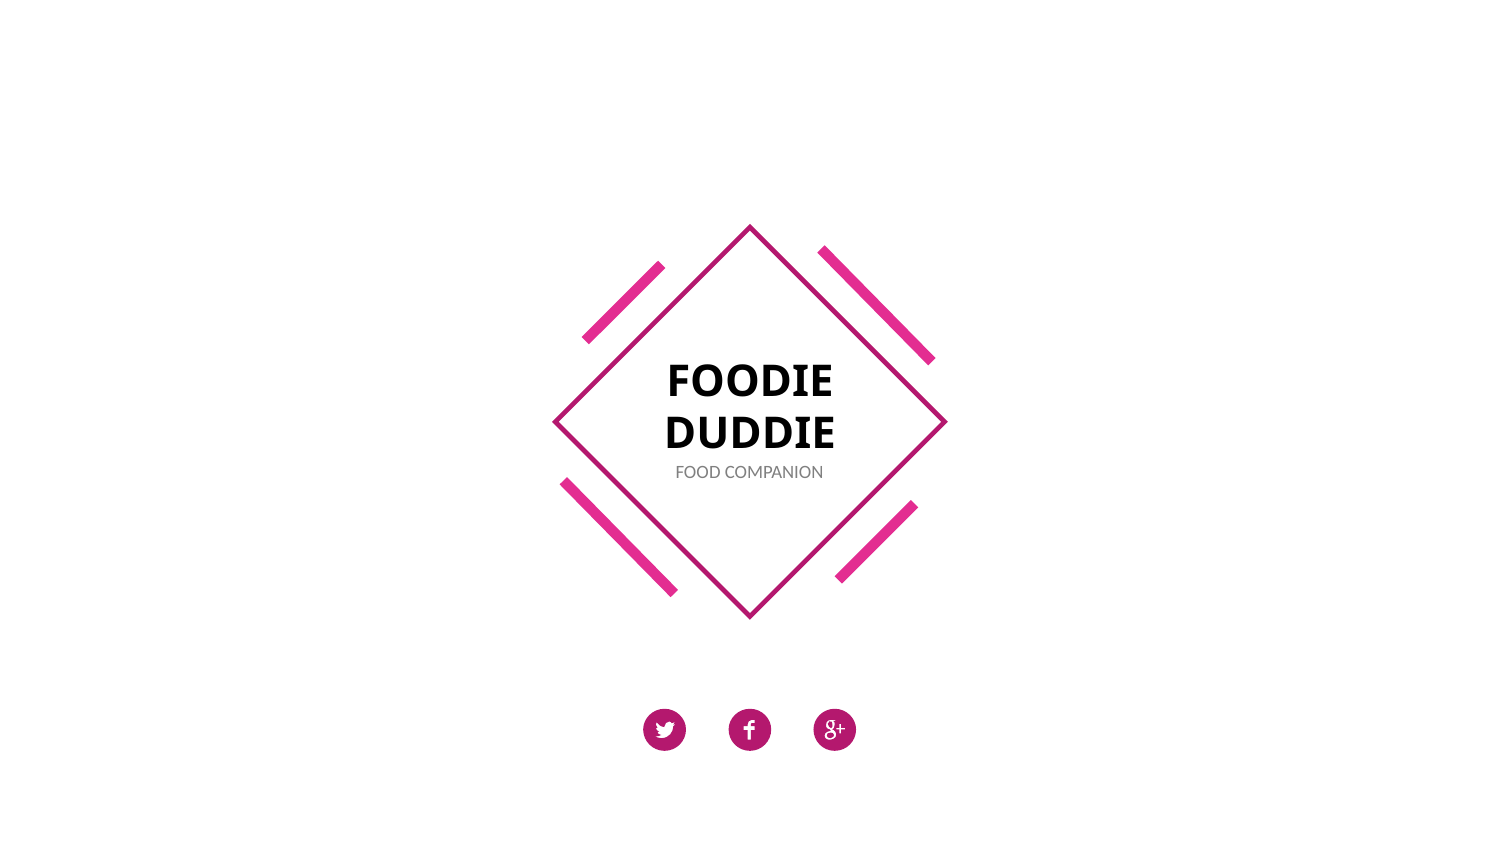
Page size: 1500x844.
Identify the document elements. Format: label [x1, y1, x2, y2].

text_box [728, 708, 772, 751]
text_box [727, 225, 773, 248]
text_box [643, 708, 686, 751]
text_box [813, 708, 857, 751]
text_box [553, 412, 563, 431]
text_box [563, 248, 932, 594]
text_box [726, 594, 774, 618]
text_box [932, 407, 947, 436]
